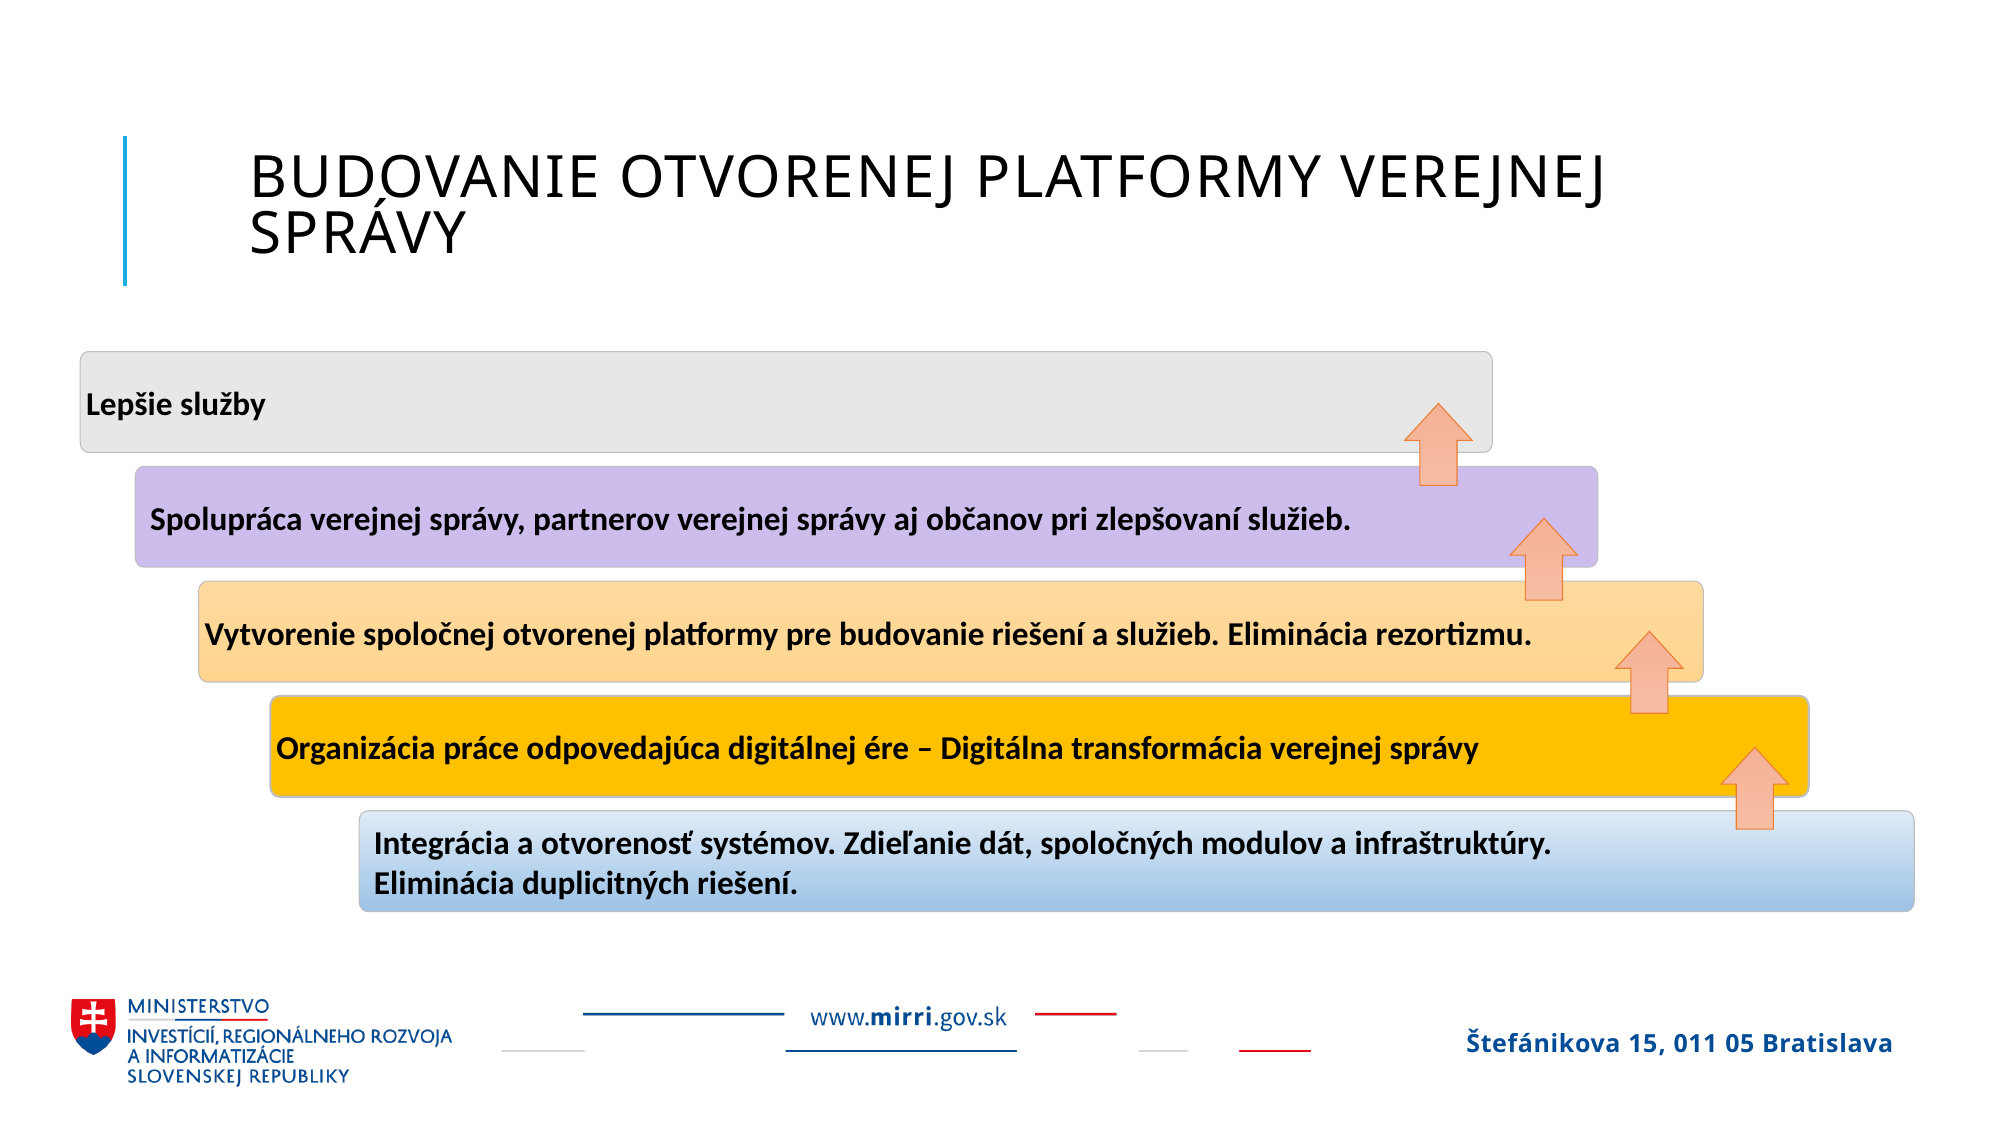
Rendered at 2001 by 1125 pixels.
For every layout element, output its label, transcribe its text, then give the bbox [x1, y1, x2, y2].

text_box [79, 351, 1915, 912]
picture [501, 1006, 1311, 1052]
title Budovanie otvorenej platformy verejnej správy [249, 153, 1750, 276]
picture [71, 999, 452, 1087]
